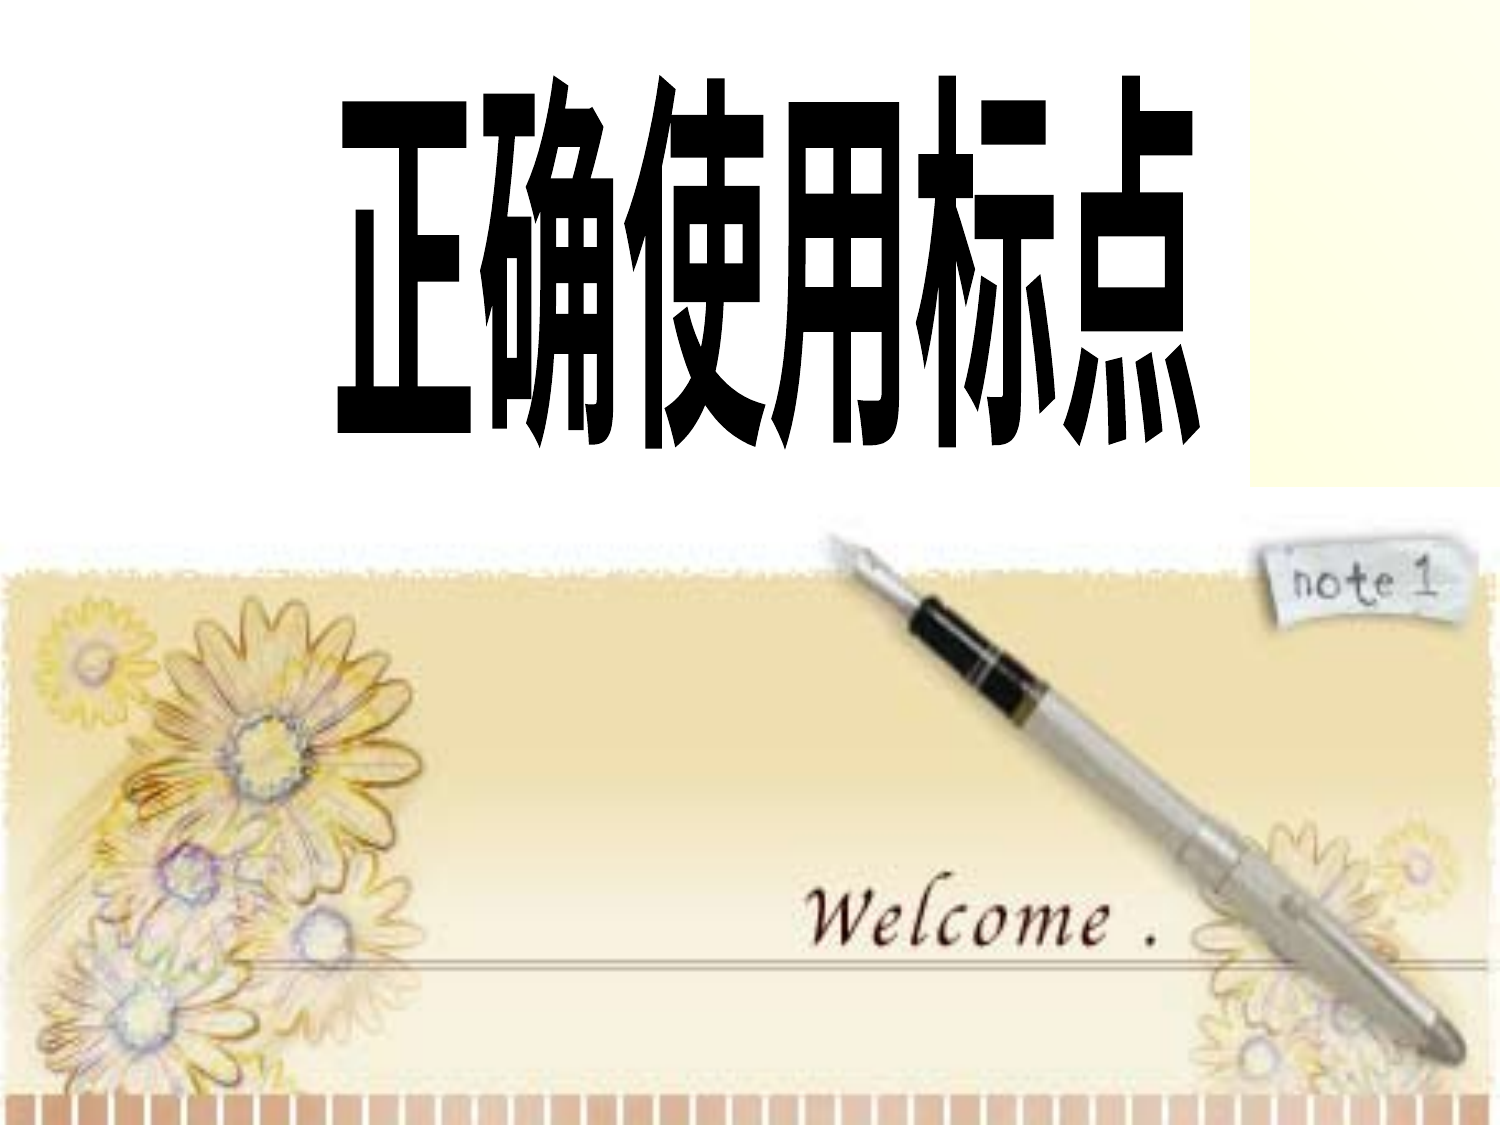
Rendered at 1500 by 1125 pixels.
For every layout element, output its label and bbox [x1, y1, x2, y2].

text_box [0, 0, 1250, 485]
picture [0, 0, 1500, 1125]
